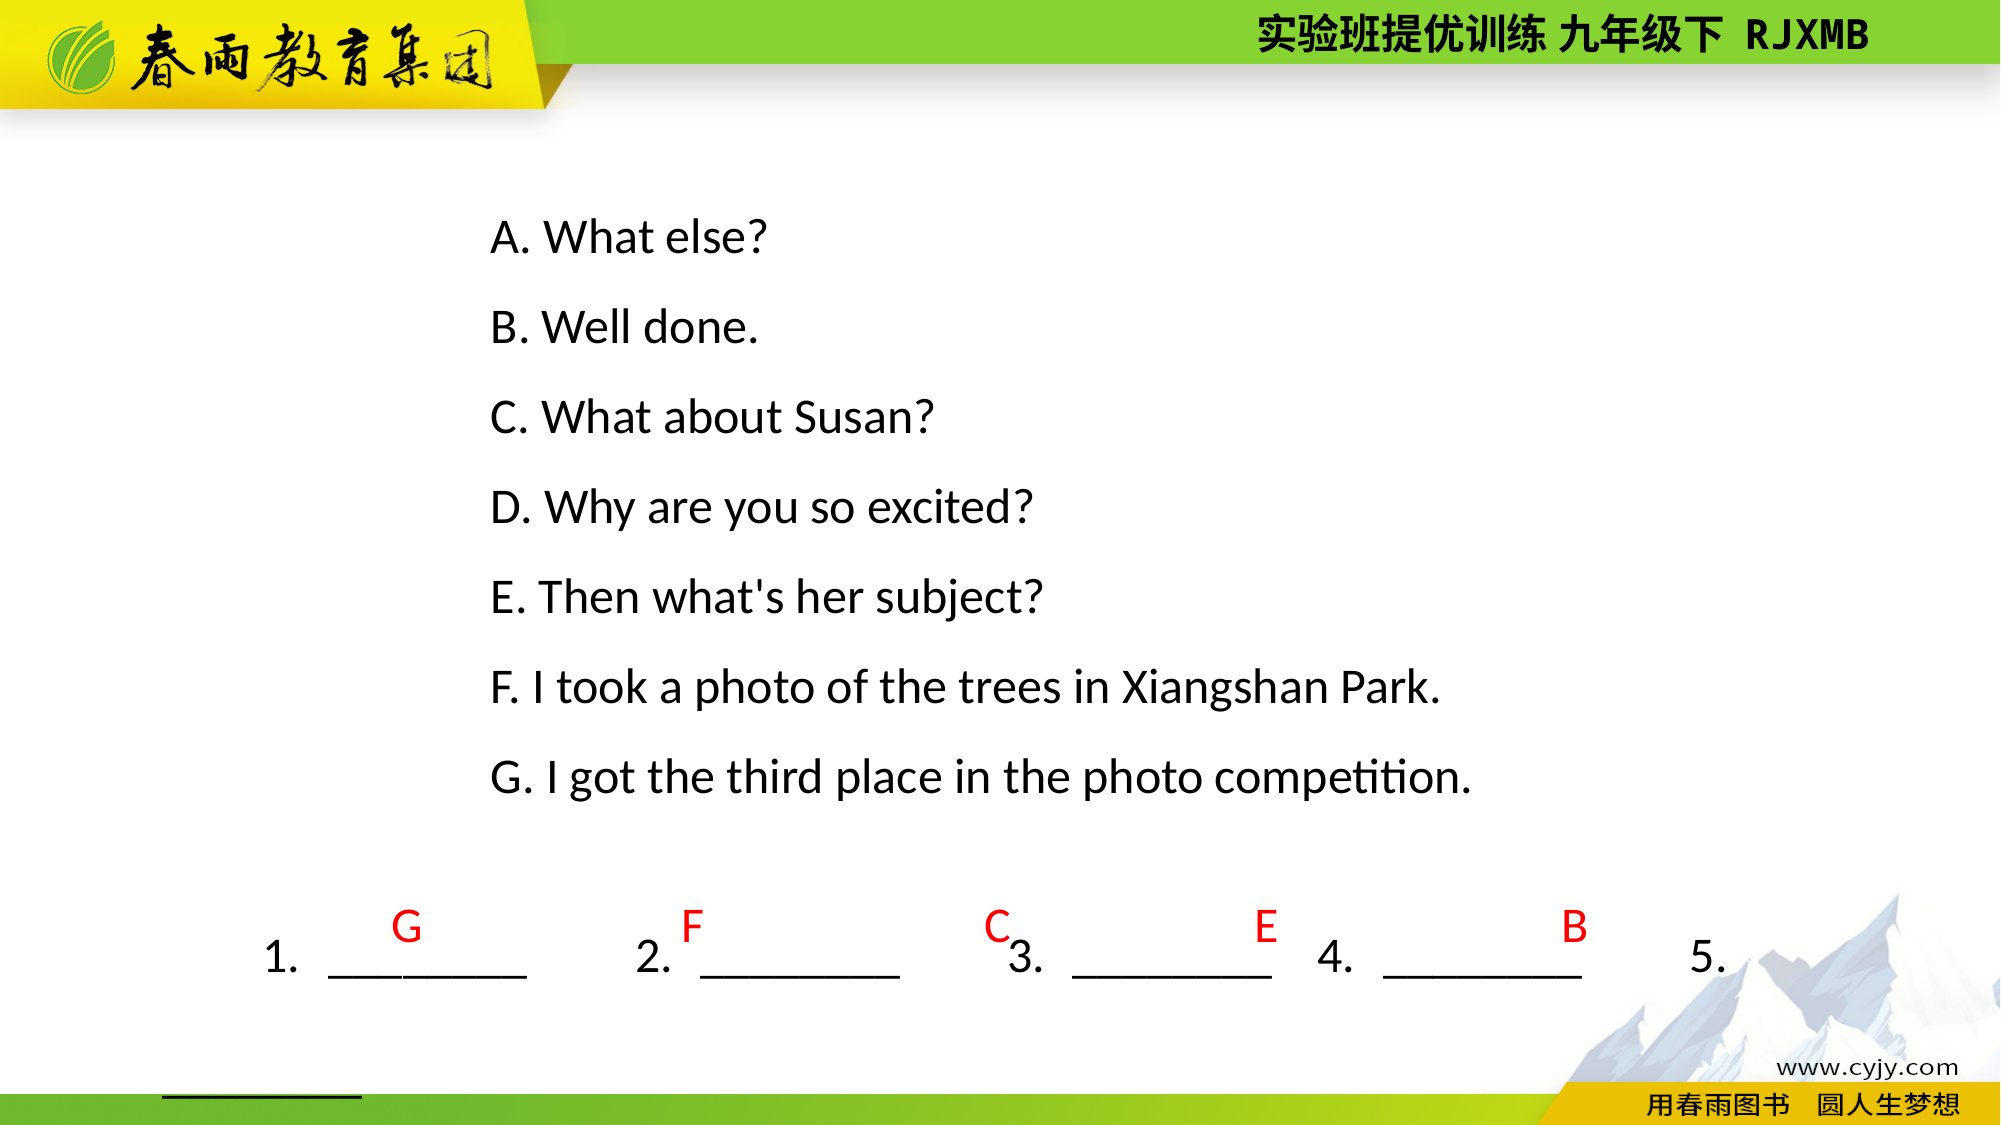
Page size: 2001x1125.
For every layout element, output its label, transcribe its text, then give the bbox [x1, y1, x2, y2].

text_box F [667, 884, 720, 960]
picture [0, 0, 2001, 1125]
text_box B [1546, 884, 1604, 960]
text_box 1. ________ 2. ________ 3. ________ 4. ________ 5. ________ [147, 854, 1743, 1110]
text_box E [1239, 884, 1294, 960]
text_box C [969, 884, 1027, 960]
text_box G [376, 884, 438, 960]
text_box A. What else? B. Well done. C. What about Susan? D. Why are you so excited? E. Then what's her subject? F. I took a photo of the trees in Xiangshan Park. G. I got the third place in the photo competition. [376, 166, 1711, 812]
